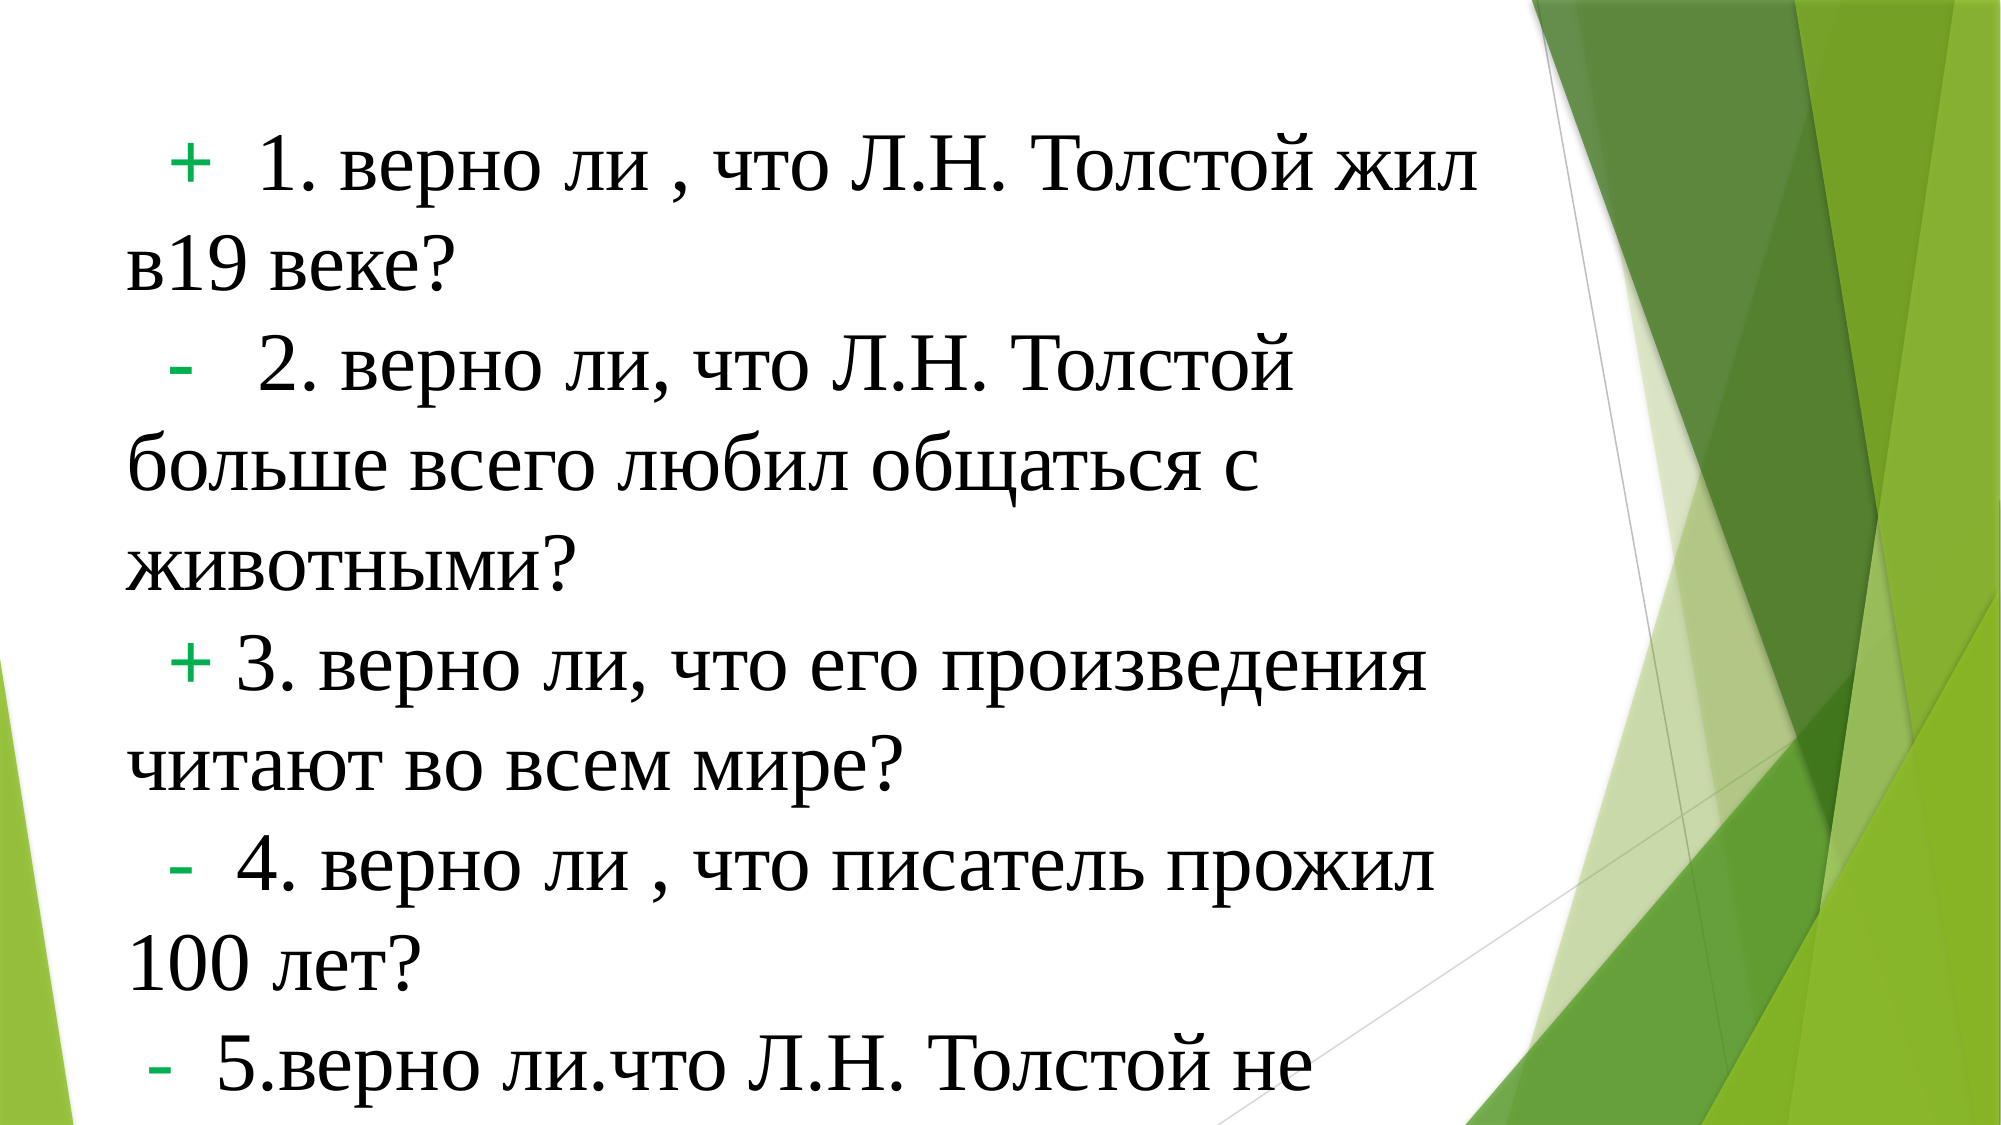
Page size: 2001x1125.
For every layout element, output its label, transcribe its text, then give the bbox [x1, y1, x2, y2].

title + 1. верно ли , что Л.Н. Толстой жил в19 веке? - 2. верно ли, что Л.Н. Толстой больше всего любил общаться с животными? + 3. верно ли, что его произведения читают во всем мире? - 4. верно ли , что писатель прожил 100 лет? - 5.верно ли.что Л.Н. Толстой не служил в армии? [111, 99, 1522, 317]
